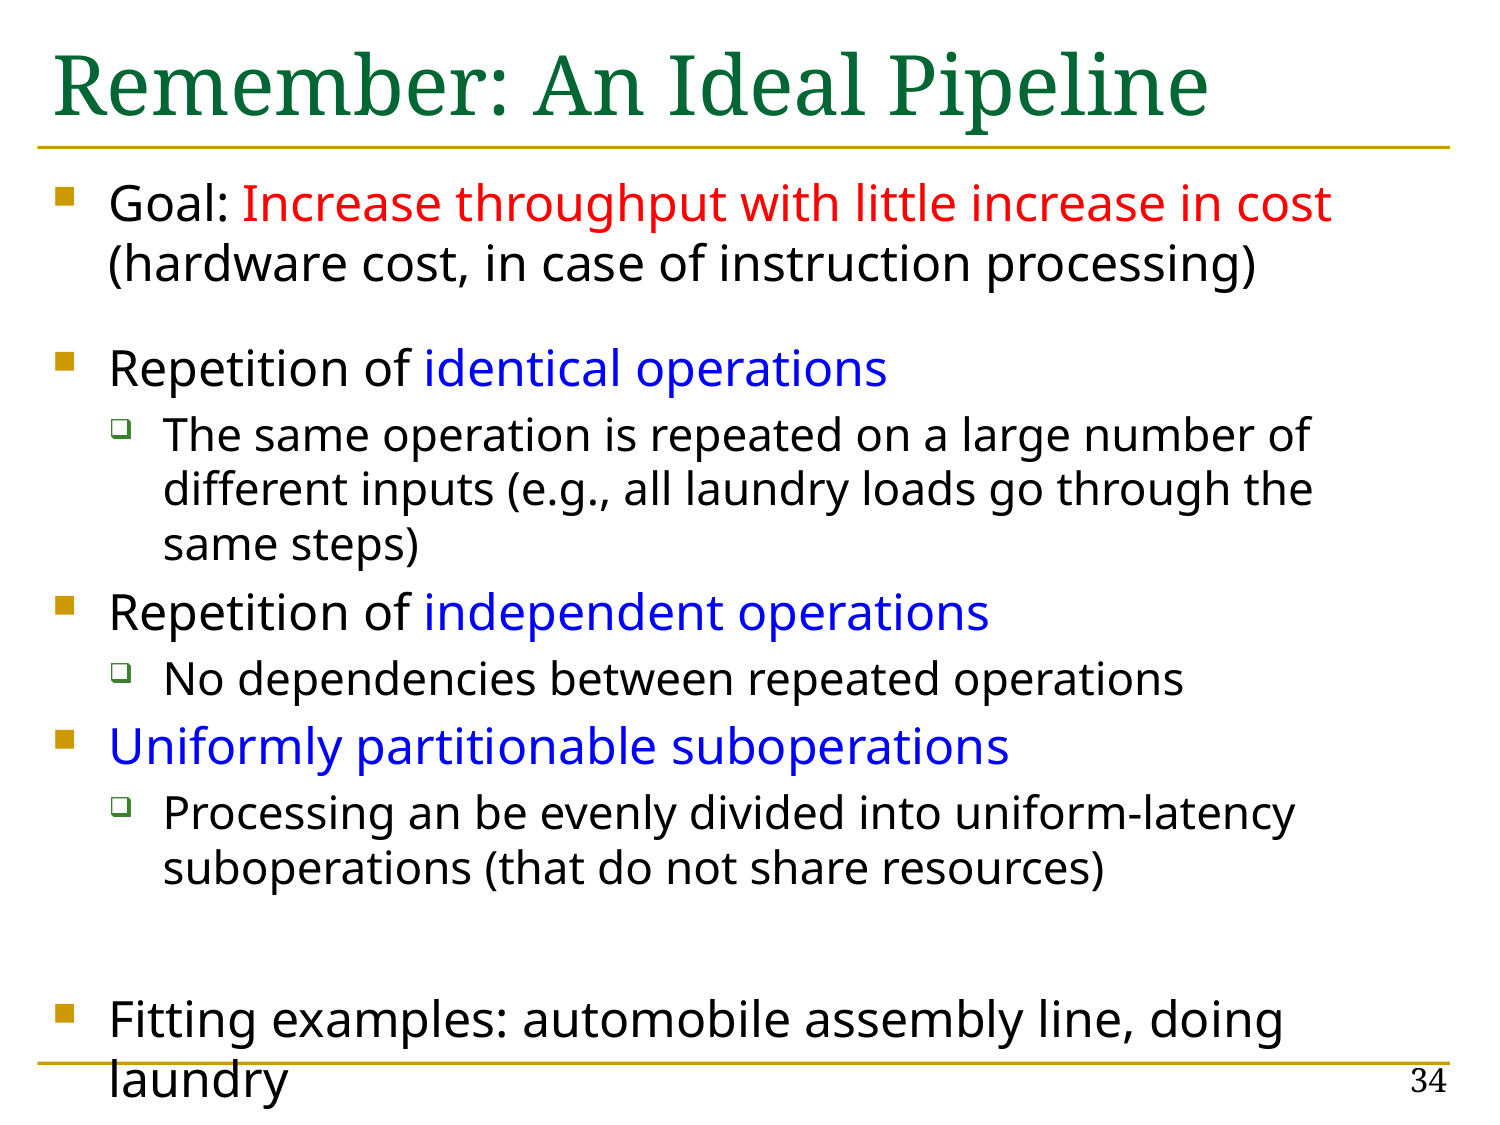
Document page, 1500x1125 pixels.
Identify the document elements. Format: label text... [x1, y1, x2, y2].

slide_number 34 [1111, 1036, 1462, 1112]
list Goal: Increase throughput with little increase in cost (hardware cost, in case of instruction processing) Repetition of identical operations The same operation is repeated on a large number of different inputs (e.g., all laundry loads go through the same steps) Repetition of independent operations No dependencies between repeated operations Uniformly partitionable suboperations Processing an be evenly divided into uniform-latency suboperations (that do not share resources) Fitting examples: automobile assembly line, doing laundry What about the instruction processing “cycle”? [37, 163, 1450, 1016]
title Remember: An Ideal Pipeline [37, 24, 1450, 163]
